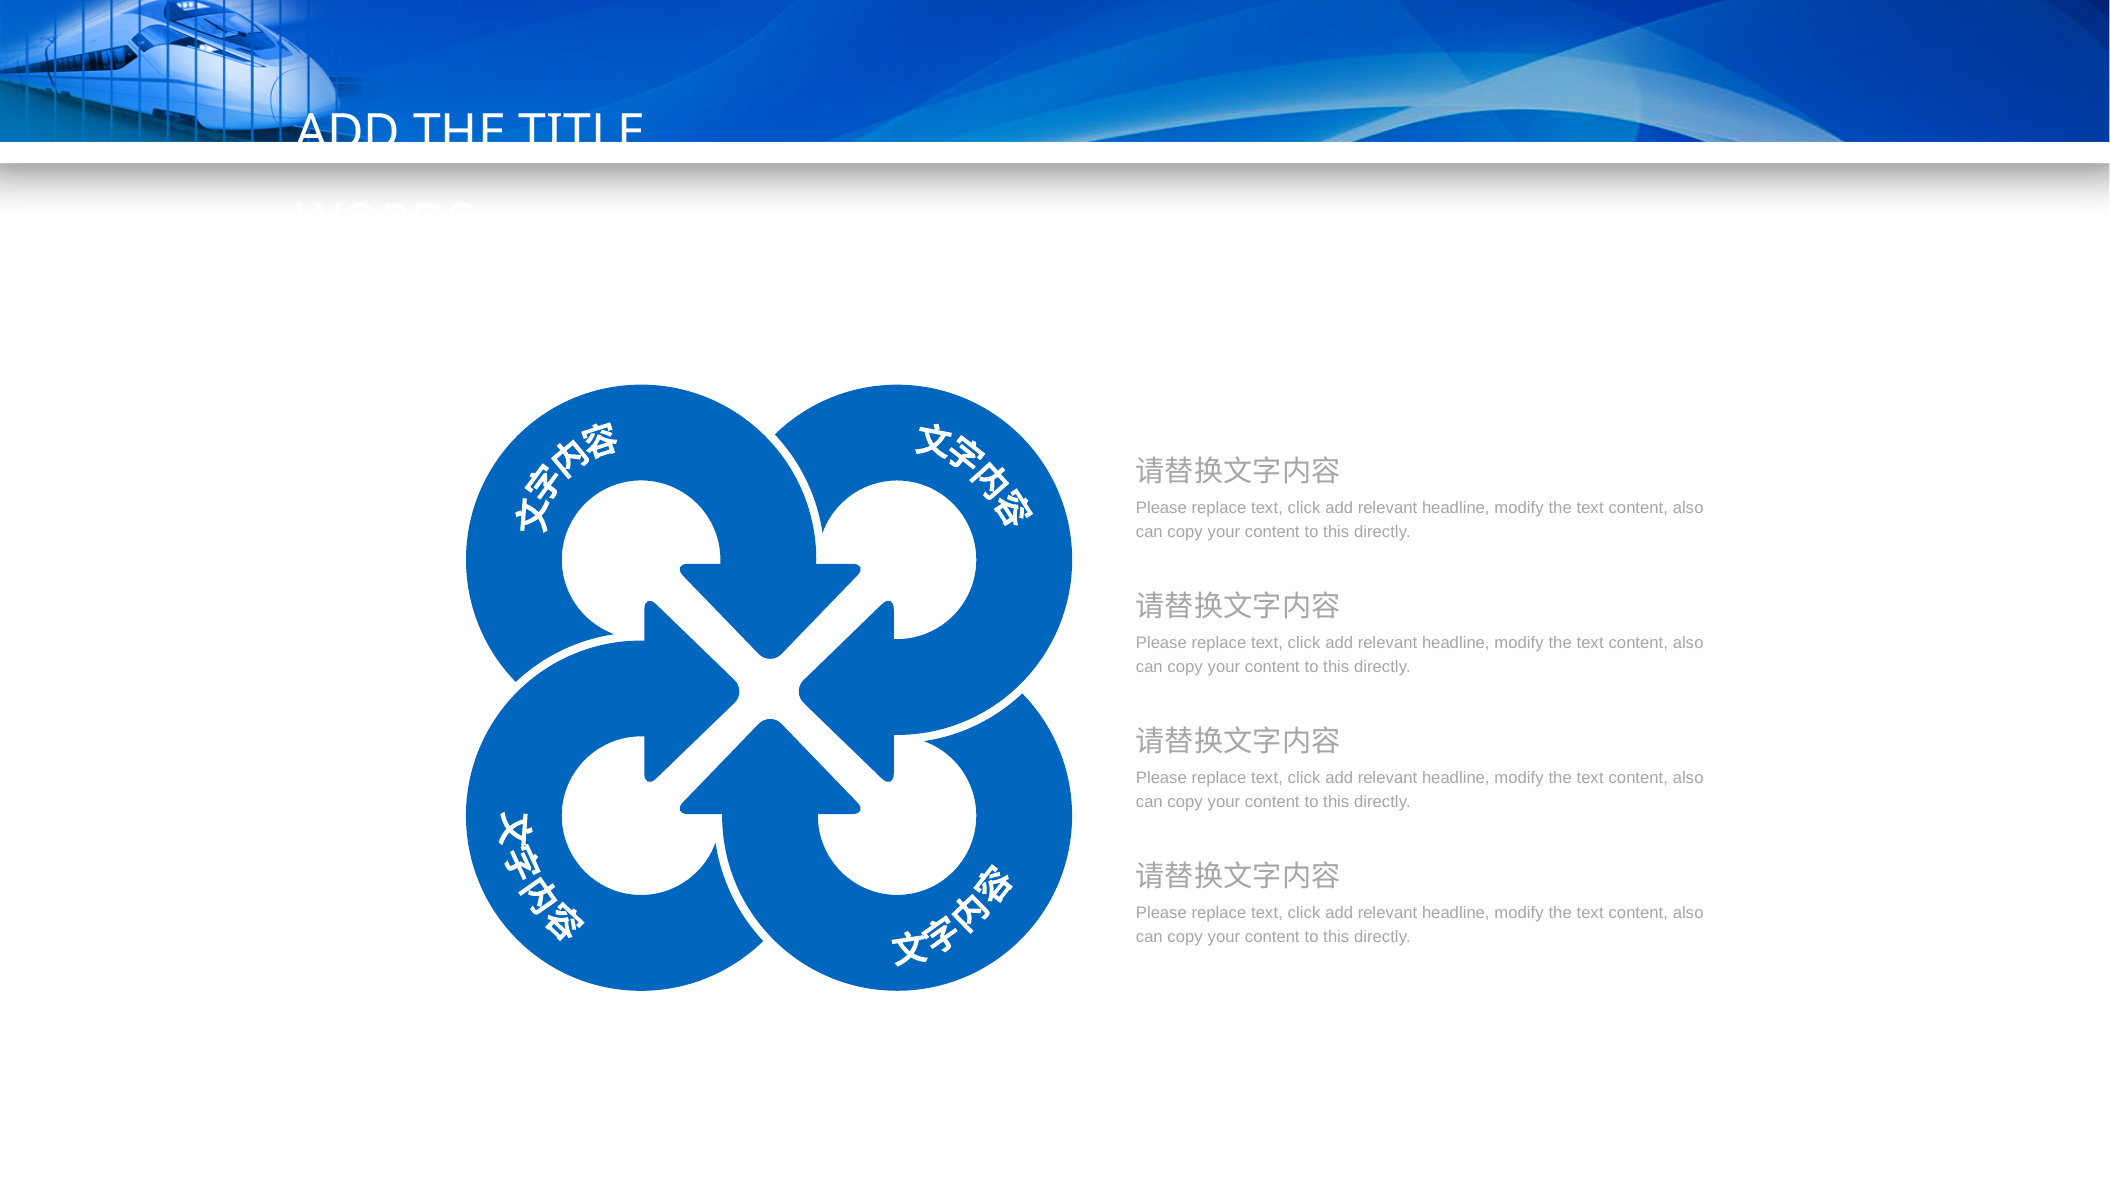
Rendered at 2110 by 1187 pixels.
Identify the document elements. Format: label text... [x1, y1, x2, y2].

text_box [1135, 580, 1728, 674]
picture [0, 0, 2110, 1187]
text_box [1135, 850, 1728, 945]
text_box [1135, 715, 1728, 810]
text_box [465, 384, 1073, 991]
text_box ADD THE TITLE WORDS [280, 61, 813, 257]
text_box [1135, 444, 1728, 539]
